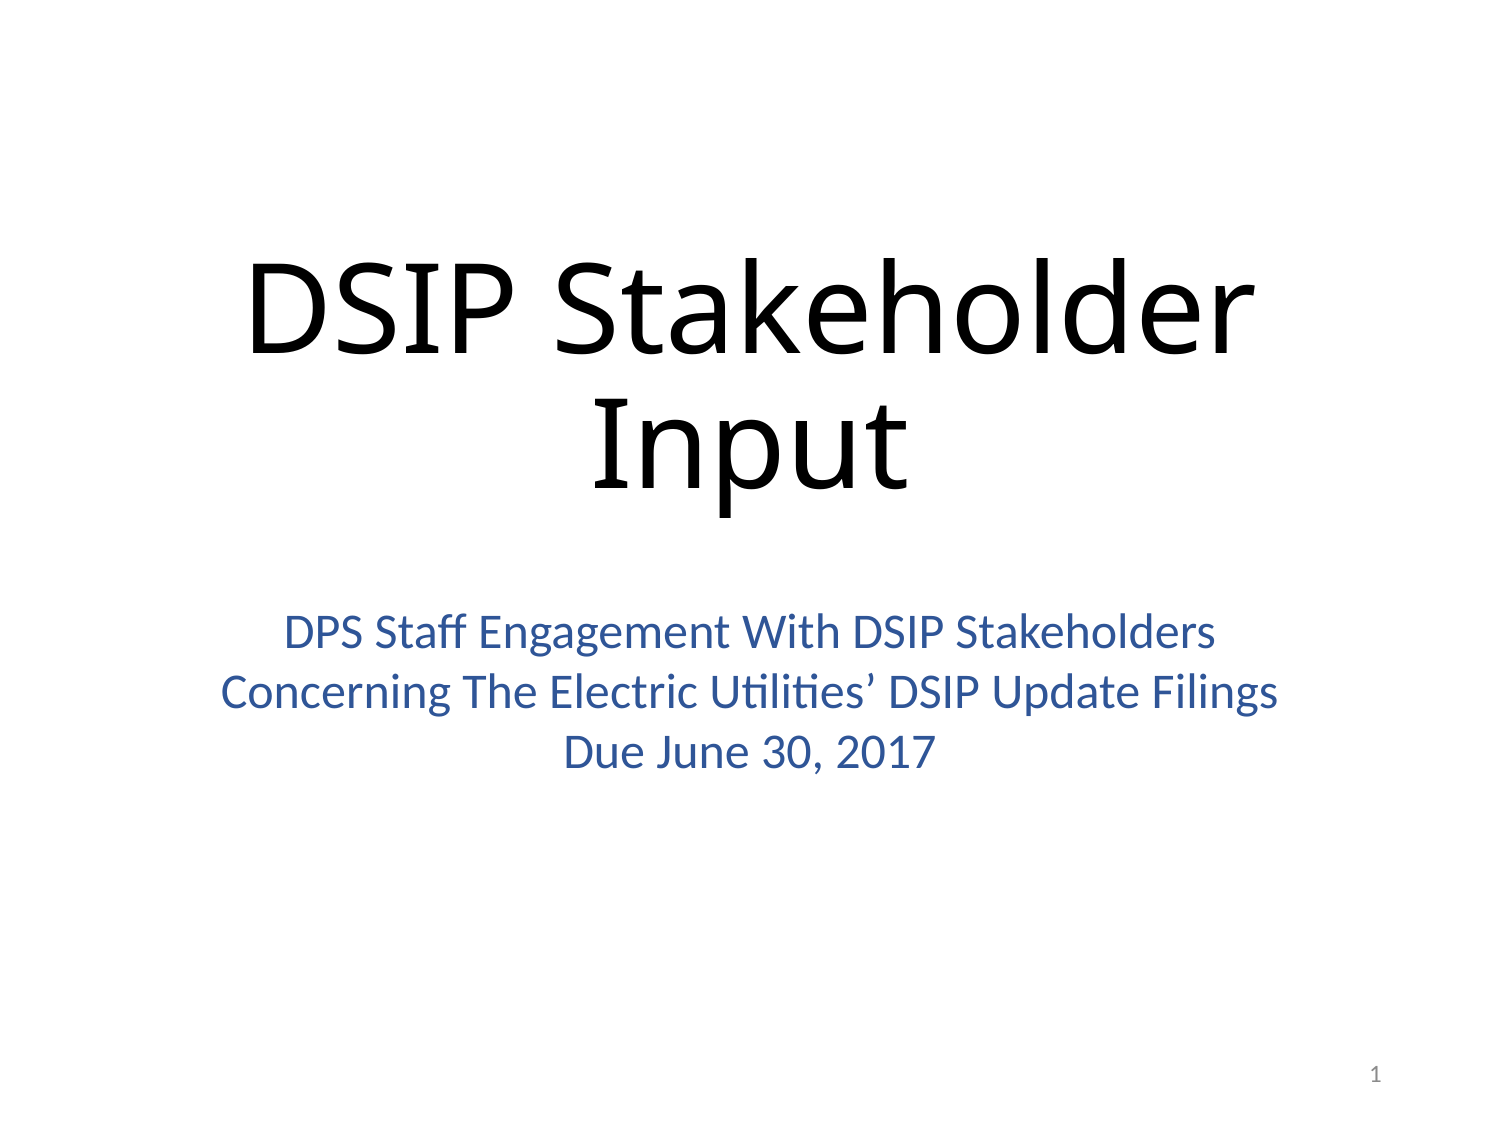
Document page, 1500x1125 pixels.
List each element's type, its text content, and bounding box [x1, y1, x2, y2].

slide_number 1 [1059, 1042, 1397, 1103]
title DSIP Stakeholder Input [112, 184, 1388, 523]
subtitle DPS Staff Engagement With DSIP Stakeholders Concerning The Electric Utilities’ DSIP Update Filings Due June 30, 2017 [187, 590, 1313, 863]
